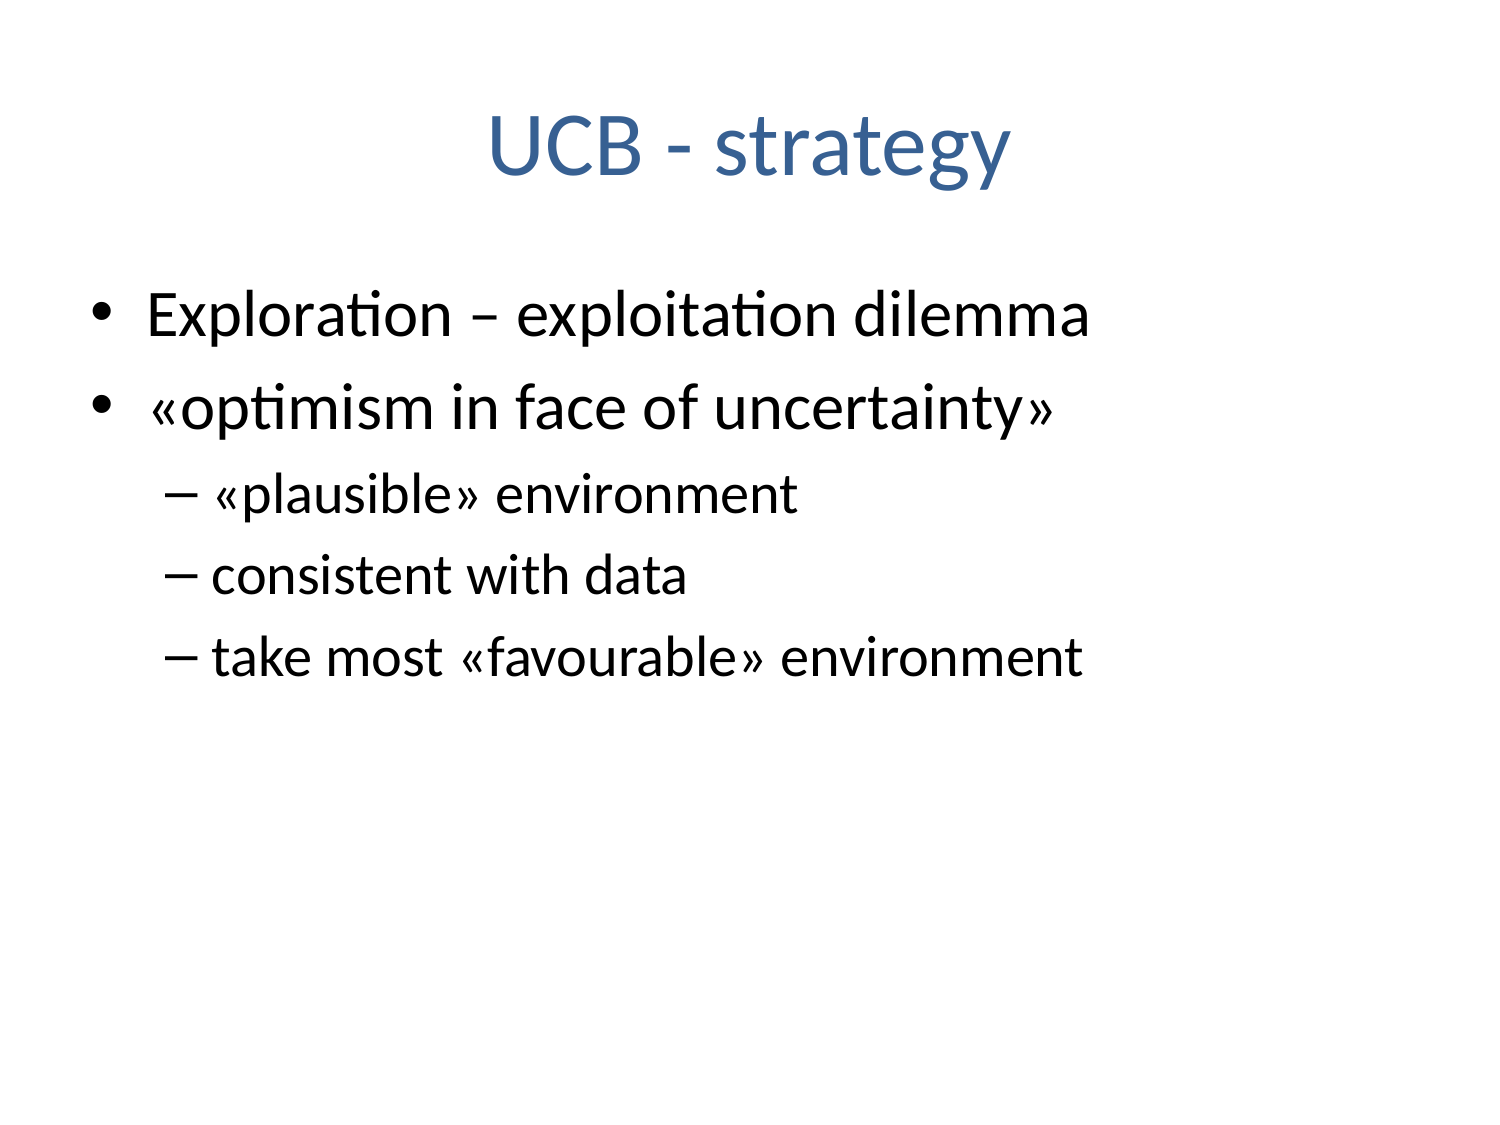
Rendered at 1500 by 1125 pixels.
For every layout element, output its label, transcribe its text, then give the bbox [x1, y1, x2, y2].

title UCB - strategy [75, 45, 1425, 233]
list Exploration – exploitation dilemma «optimism in face of uncertainty» «plausible» environment consistent with data take most «favourable» environment [75, 262, 1425, 1005]
